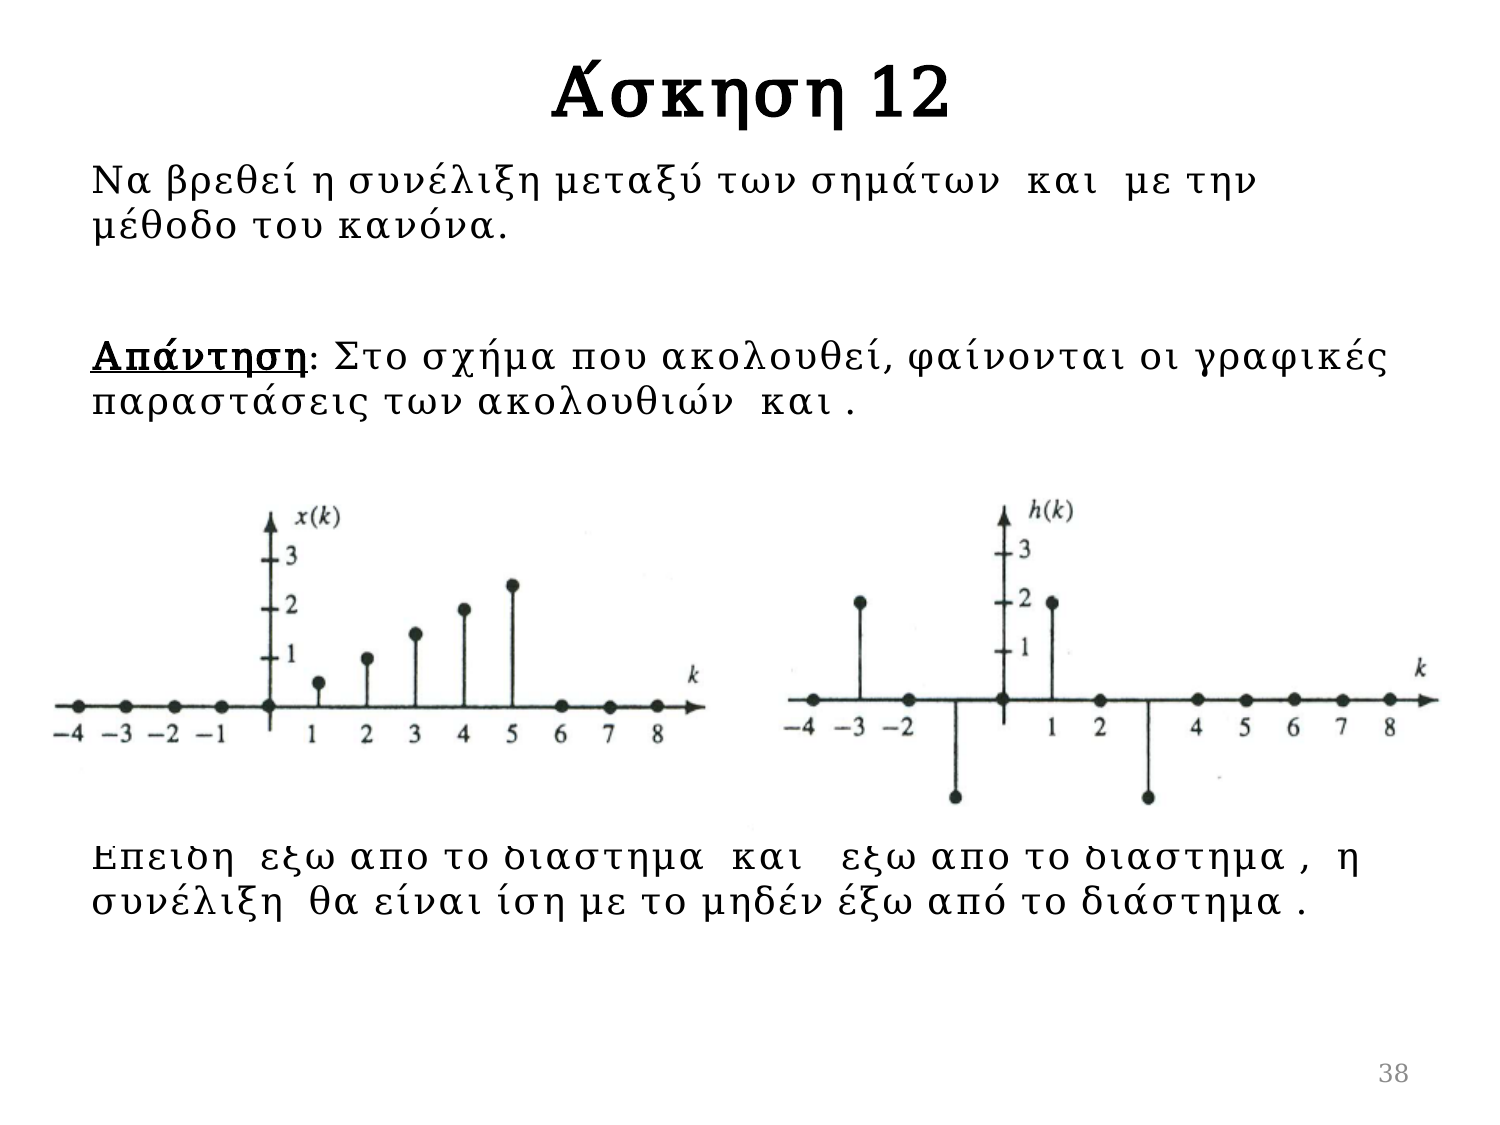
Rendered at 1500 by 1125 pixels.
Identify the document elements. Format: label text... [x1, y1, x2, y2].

slide_number 38 [1222, 1042, 1425, 1103]
title Άσκηση 12 [75, 19, 1425, 159]
picture [49, 478, 1459, 847]
